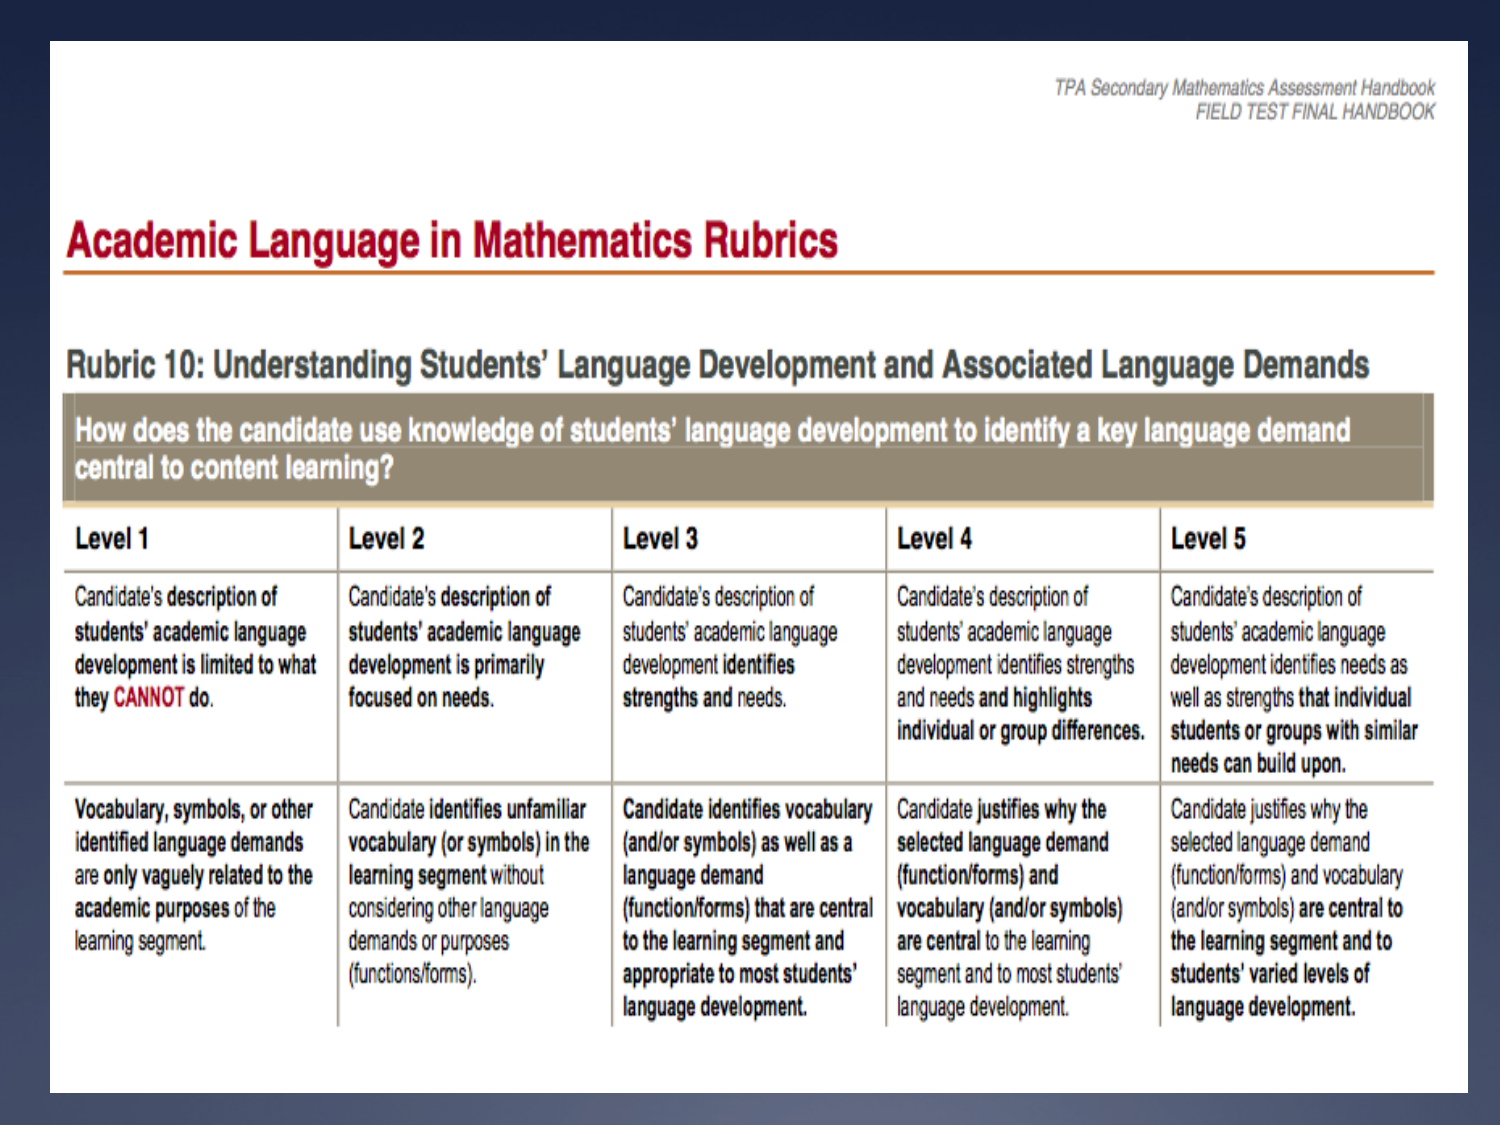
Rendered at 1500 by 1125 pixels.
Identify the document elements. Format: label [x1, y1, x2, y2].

list [49, 40, 1469, 1094]
